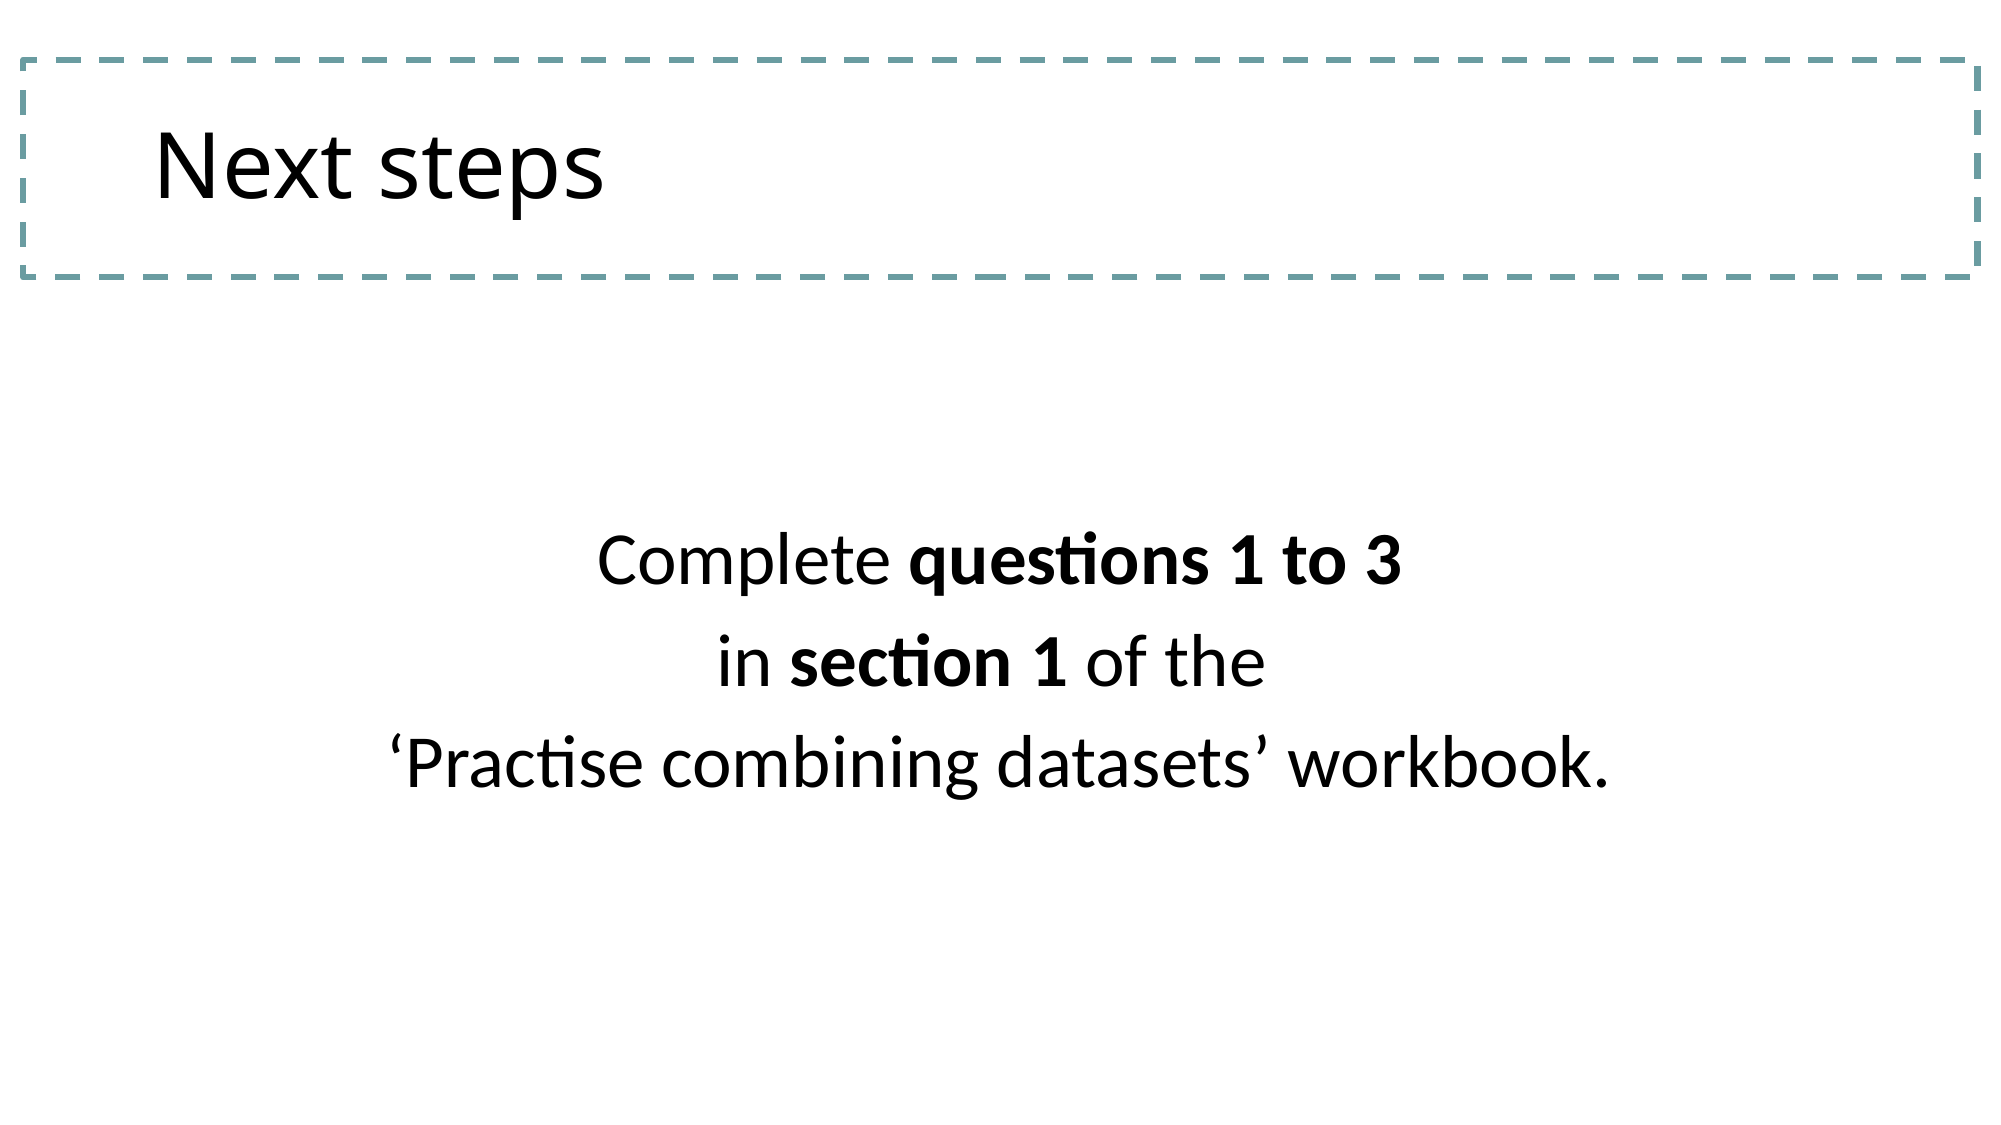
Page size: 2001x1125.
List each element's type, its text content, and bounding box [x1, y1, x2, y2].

list Complete questions 1 to 3 in section 1 of the ‘Practise combining datasets’ workbook. [137, 299, 1863, 1014]
title Next steps [137, 59, 1863, 278]
